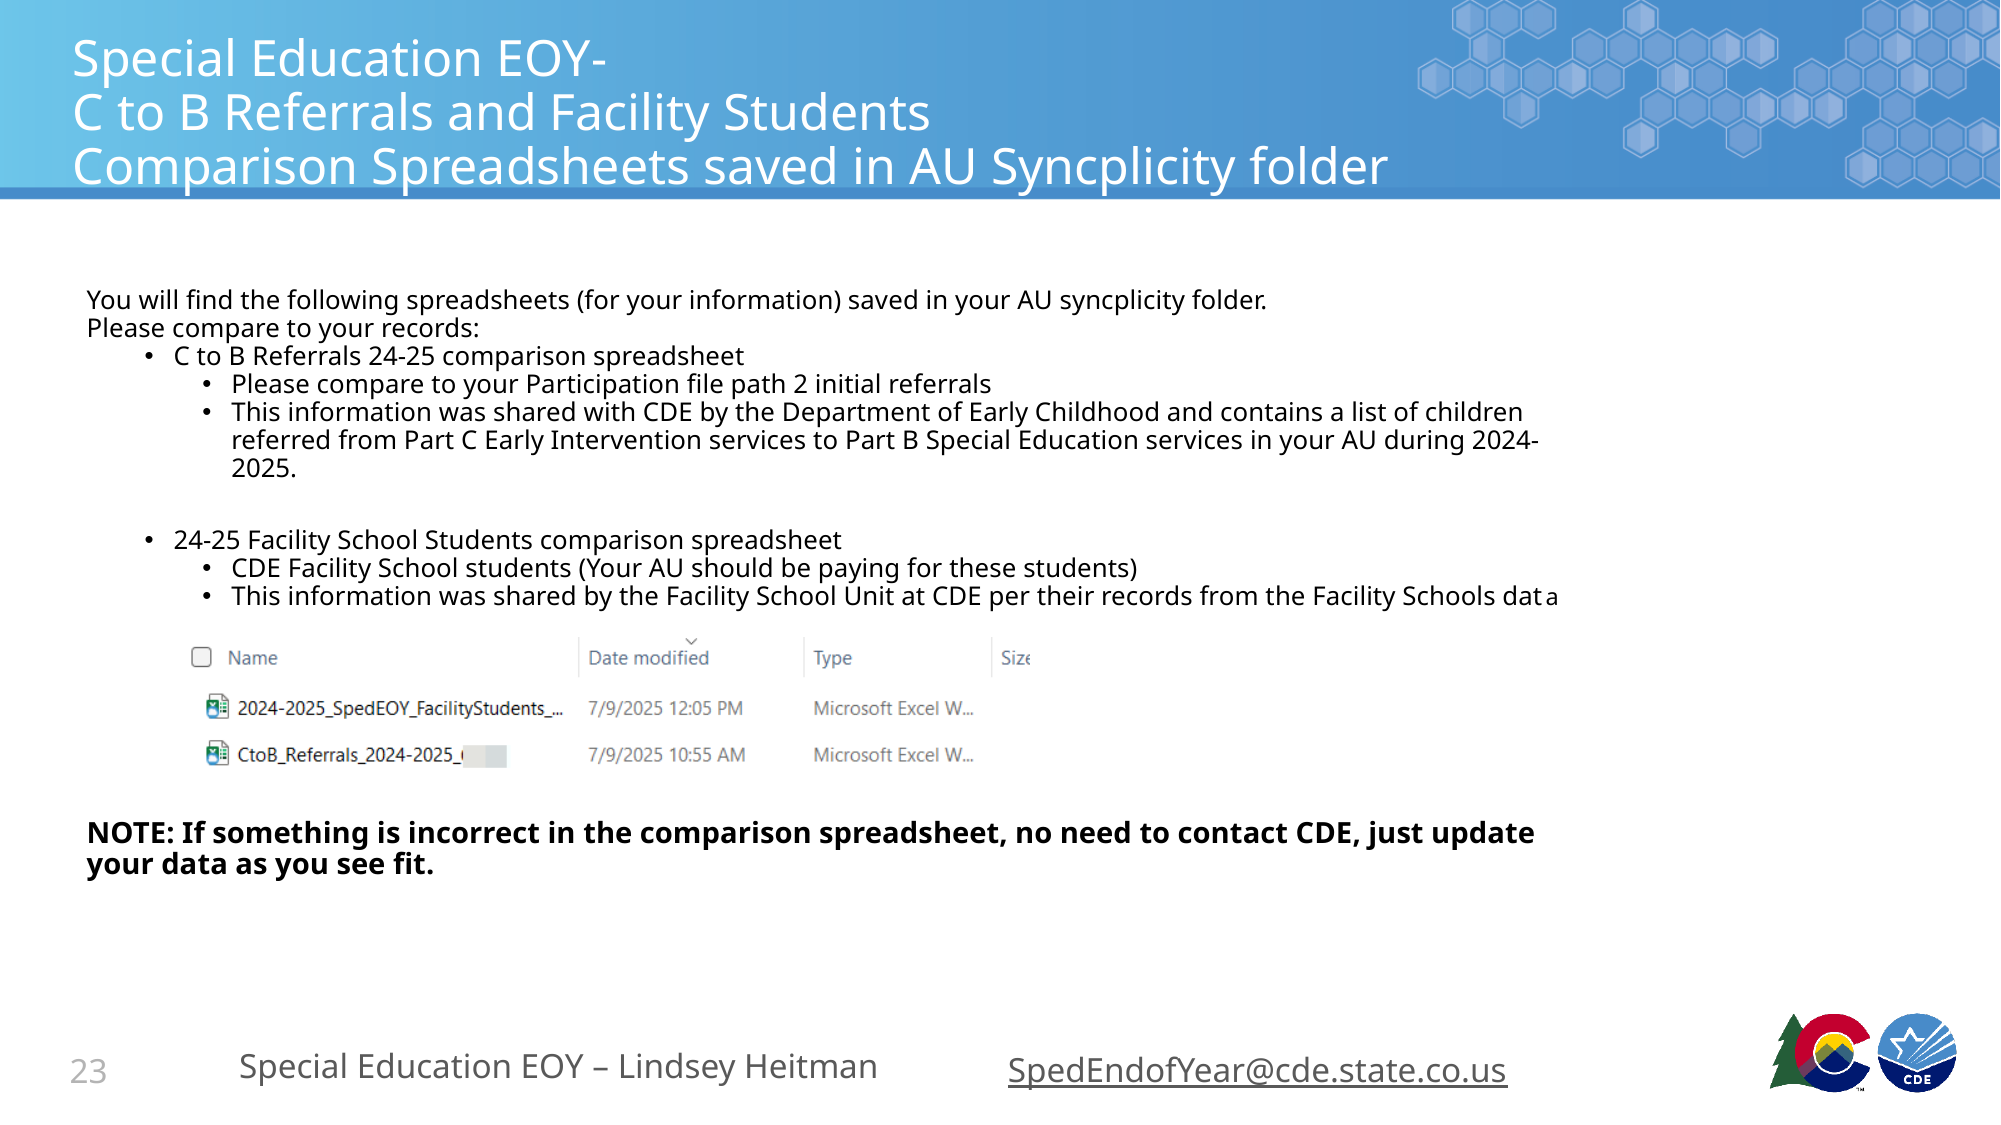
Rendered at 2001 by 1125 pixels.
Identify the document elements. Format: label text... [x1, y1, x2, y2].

picture [0, 0, 2000, 200]
slide_number 23 [54, 1042, 191, 1103]
list SpedEndofYear@cde.state.co.us [992, 1042, 1714, 1103]
list You will find the following spreadsheets (for your information) saved in your AU syncplicity folder. Please compare to your records: C to B Referrals 24-25 comparison spreadsheet Please compare to your Participation file path 2 initial referrals This information was shared with CDE by the Department of Early Childhood and contains a list of children referred from Part C Early Intervention services to Part B Special Education services in your AU during 2024-2025. 24-25 Facility School Students comparison spreadsheet CDE Facility School students (Your AU should be paying for these students) This information was shared by the Facility School Unit at CDE per their records from the Facility Schools data NOTE: If something is incorrect in the comparison spreadsheet, no need to contact CDE, just update your data as you see fit. [86, 287, 1580, 957]
title Special Education EOY- C to B Referrals and Facility Students Comparison Spreadsheets saved in AU Syncplicity folder [72, 33, 1396, 182]
picture [154, 637, 1030, 773]
list Special Education EOY – Lindsey Heitman [224, 1042, 960, 1103]
picture [1768, 1012, 1957, 1093]
